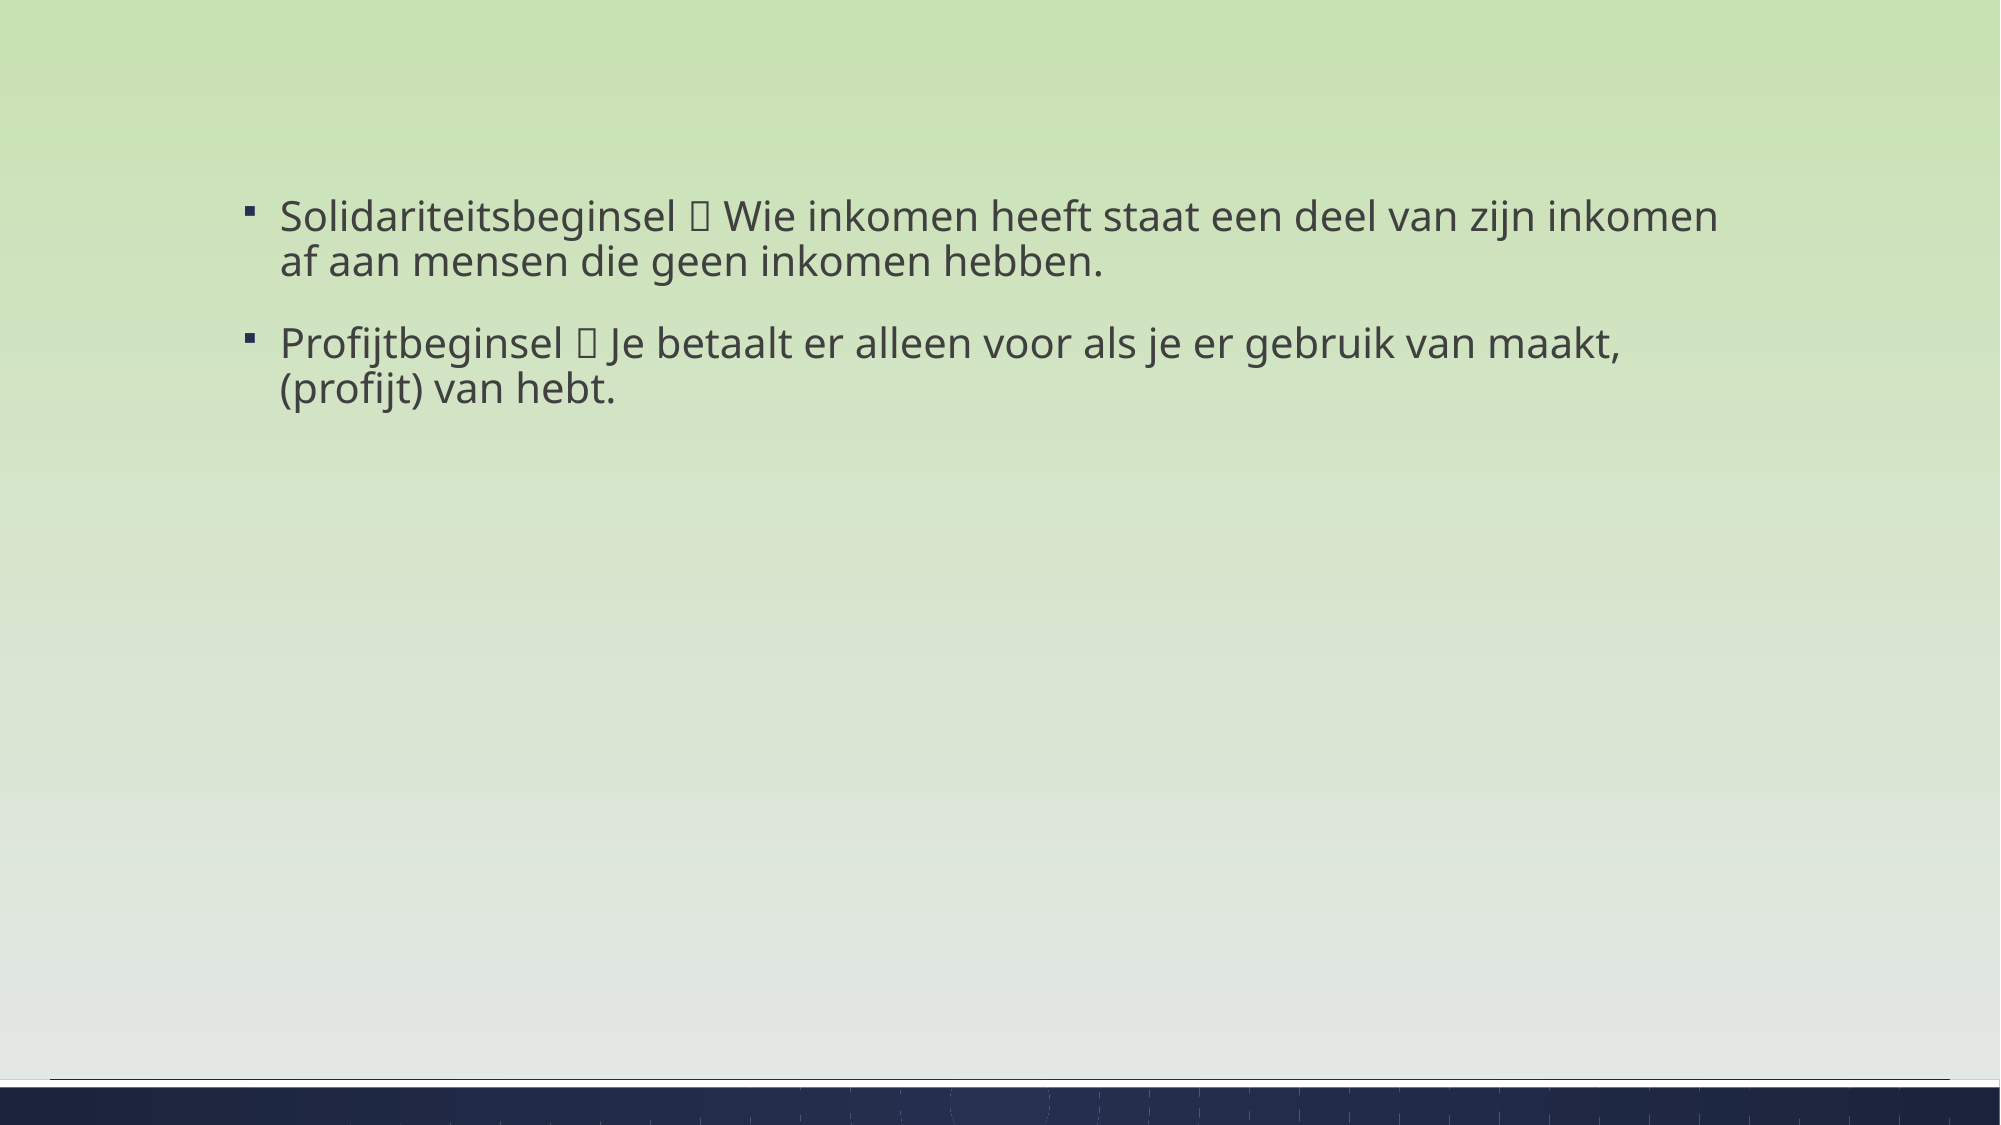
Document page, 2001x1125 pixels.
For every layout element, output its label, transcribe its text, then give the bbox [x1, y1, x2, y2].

list Solidariteitsbeginsel  Wie inkomen heeft staat een deel van zijn inkomen af aan mensen die geen inkomen hebben. Profijtbeginsel  Je betaalt er alleen voor als je er gebruik van maakt, (profijt) van hebt. [219, 17, 1780, 989]
